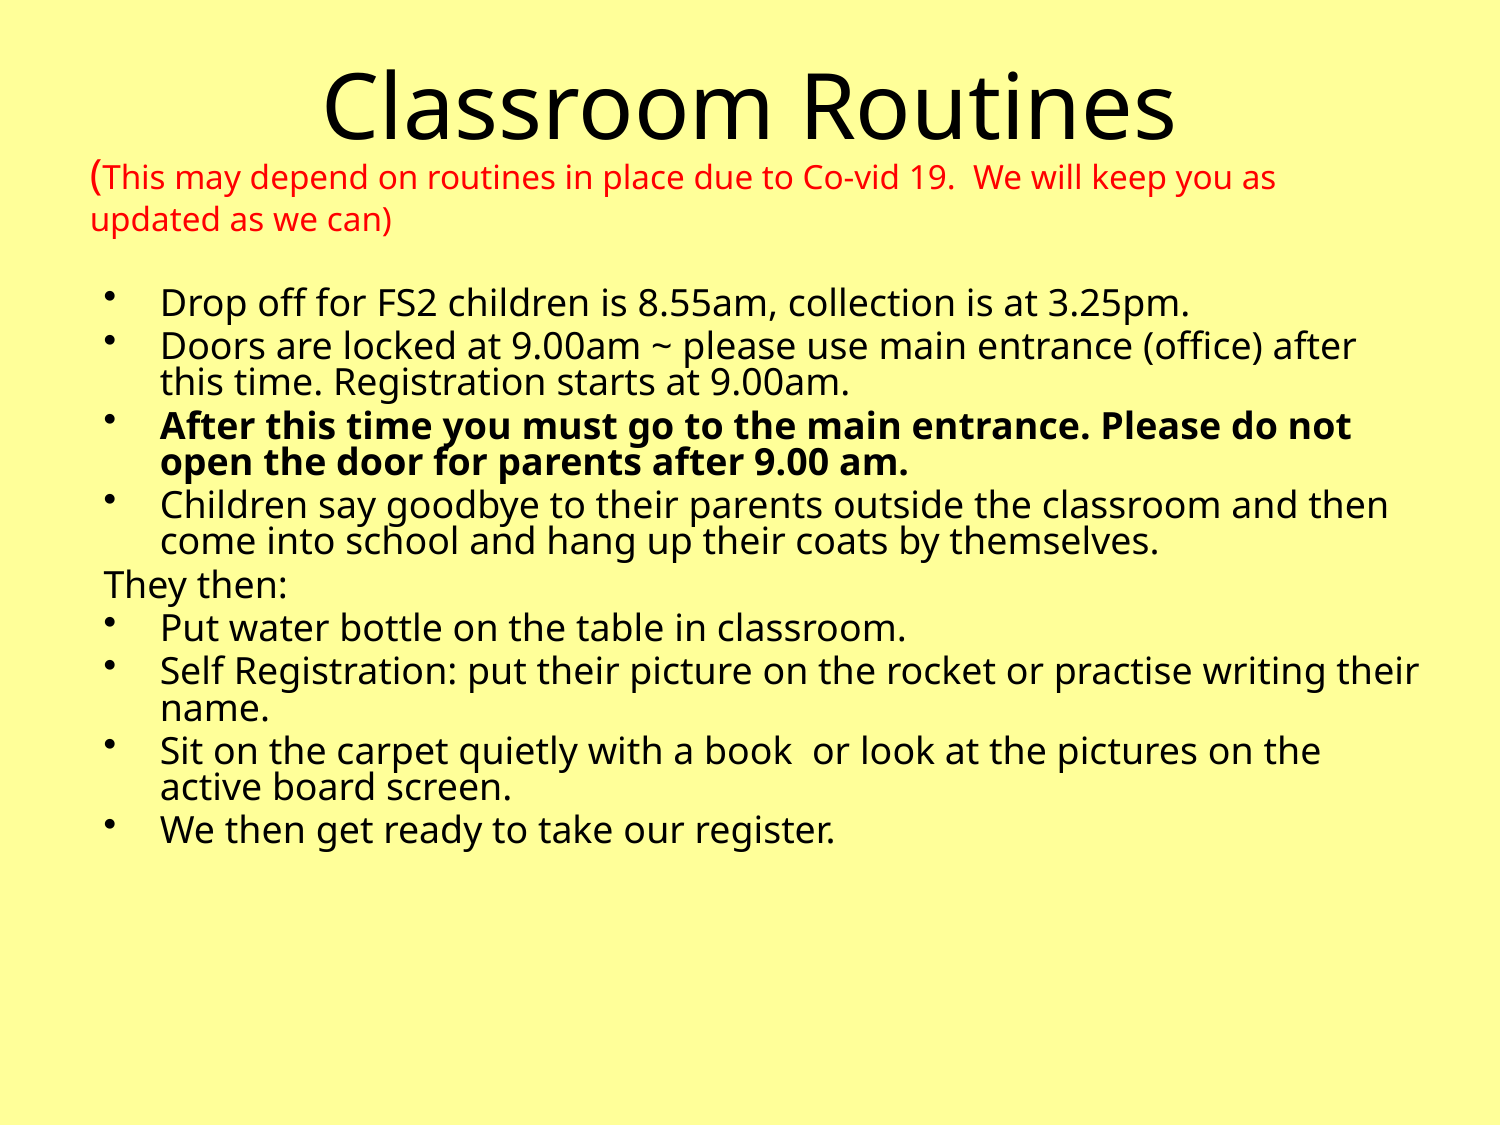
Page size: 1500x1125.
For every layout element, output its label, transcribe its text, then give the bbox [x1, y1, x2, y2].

list Drop off for FS2 children is 8.55am, collection is at 3.25pm. Doors are locked at 9.00am ~ please use main entrance (office) after this time. Registration starts at 9.00am. After this time you must go to the main entrance. Please do not open the door for parents after 9.00 am. Children say goodbye to their parents outside the classroom and then come into school and hang up their coats by themselves. They then: Put water bottle on the table in classroom. Self Registration: put their picture on the rocket or practise writing their name. Sit on the carpet quietly with a book or look at the pictures on the active board screen. We then get ready to take our register. [88, 280, 1439, 941]
text_box (This may depend on routines in place due to Co-vid 19. We will keep you as updated as we can) [74, 140, 1425, 246]
title Classroom Routines [75, 45, 1425, 140]
